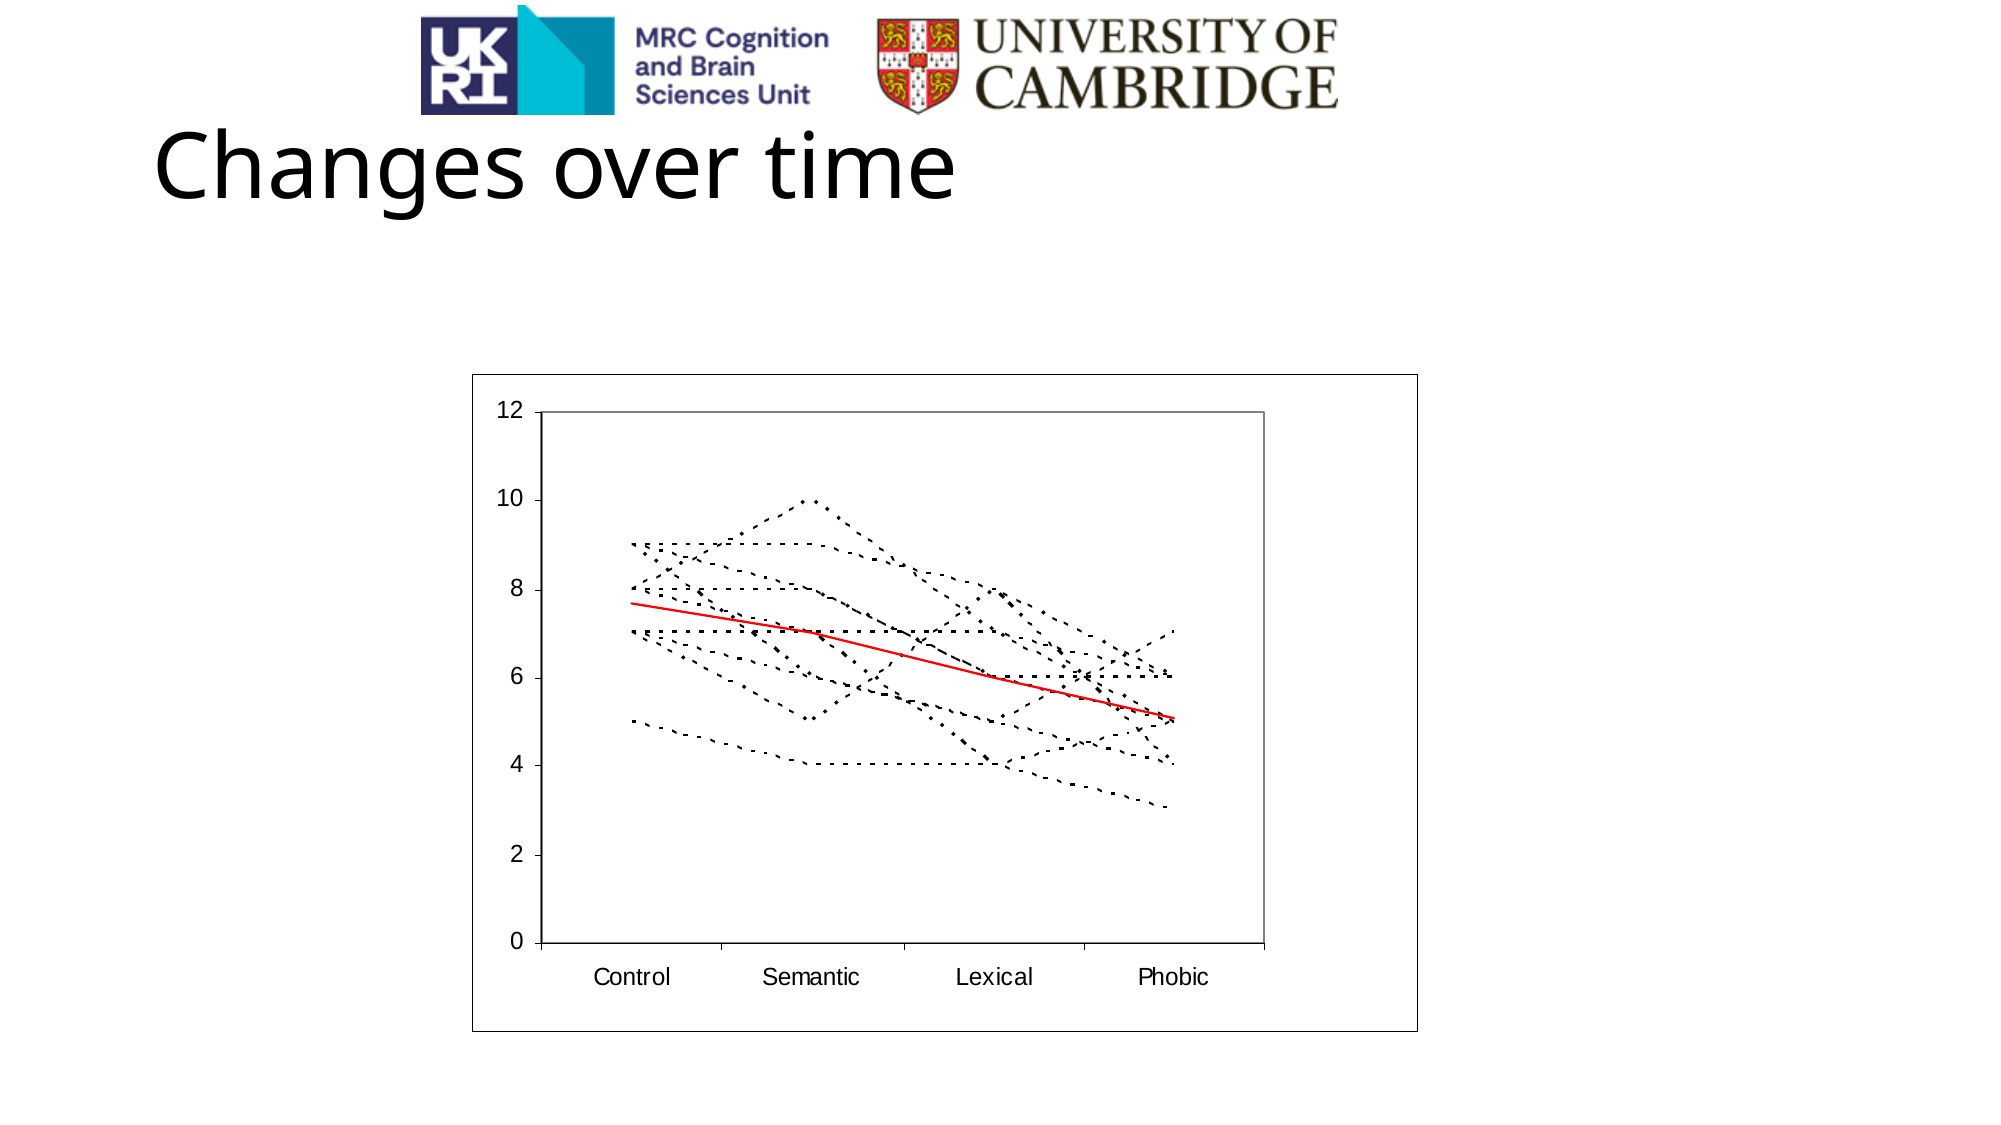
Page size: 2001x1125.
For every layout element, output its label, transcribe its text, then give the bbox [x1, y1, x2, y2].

picture [421, 5, 1338, 59]
title Changes over time [137, 59, 1863, 278]
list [460, 362, 1431, 1043]
